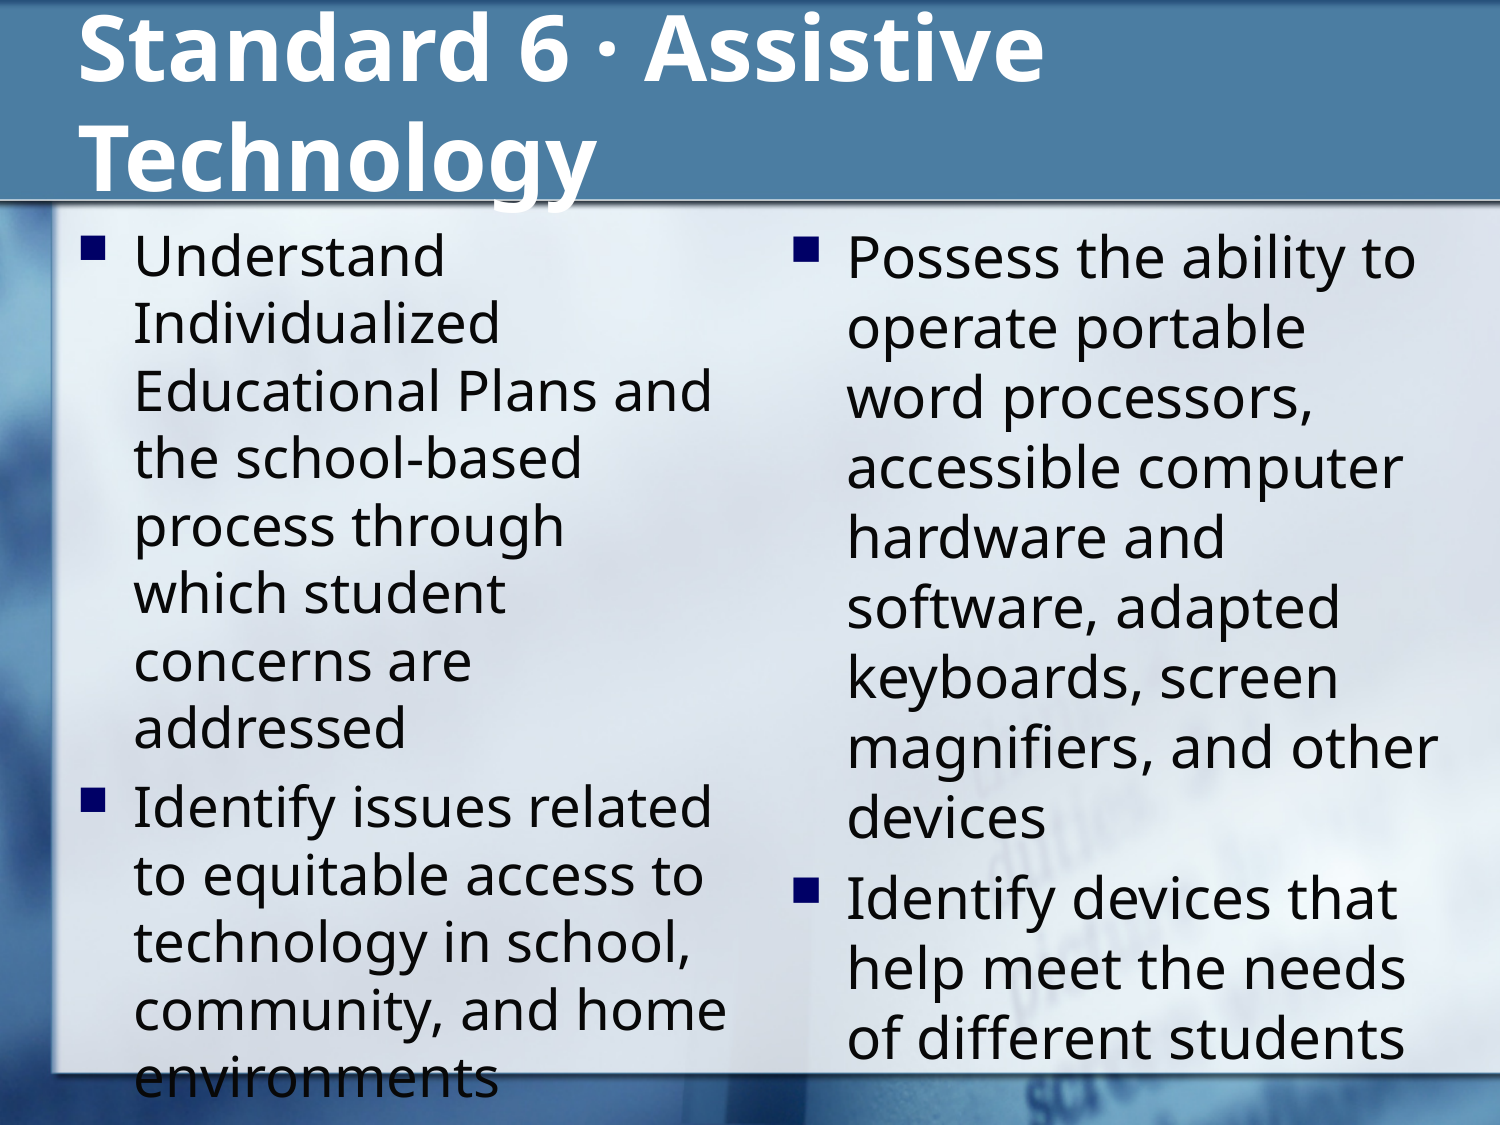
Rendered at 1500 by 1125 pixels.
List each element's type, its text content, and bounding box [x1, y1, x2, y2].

list Understand Individualized Educational Plans and the school-based process through which student concerns are addressed Identify issues related to equitable access to technology in school, community, and home environments [62, 212, 751, 1076]
picture [0, 0, 1500, 1125]
list Possess the ability to operate portable word processors, accessible computer hardware and software, adapted keyboards, screen magnifiers, and other devices Identify devices that help meet the needs of different students [774, 212, 1463, 1076]
title Standard 6 · Assistive Technology [62, 12, 1462, 188]
